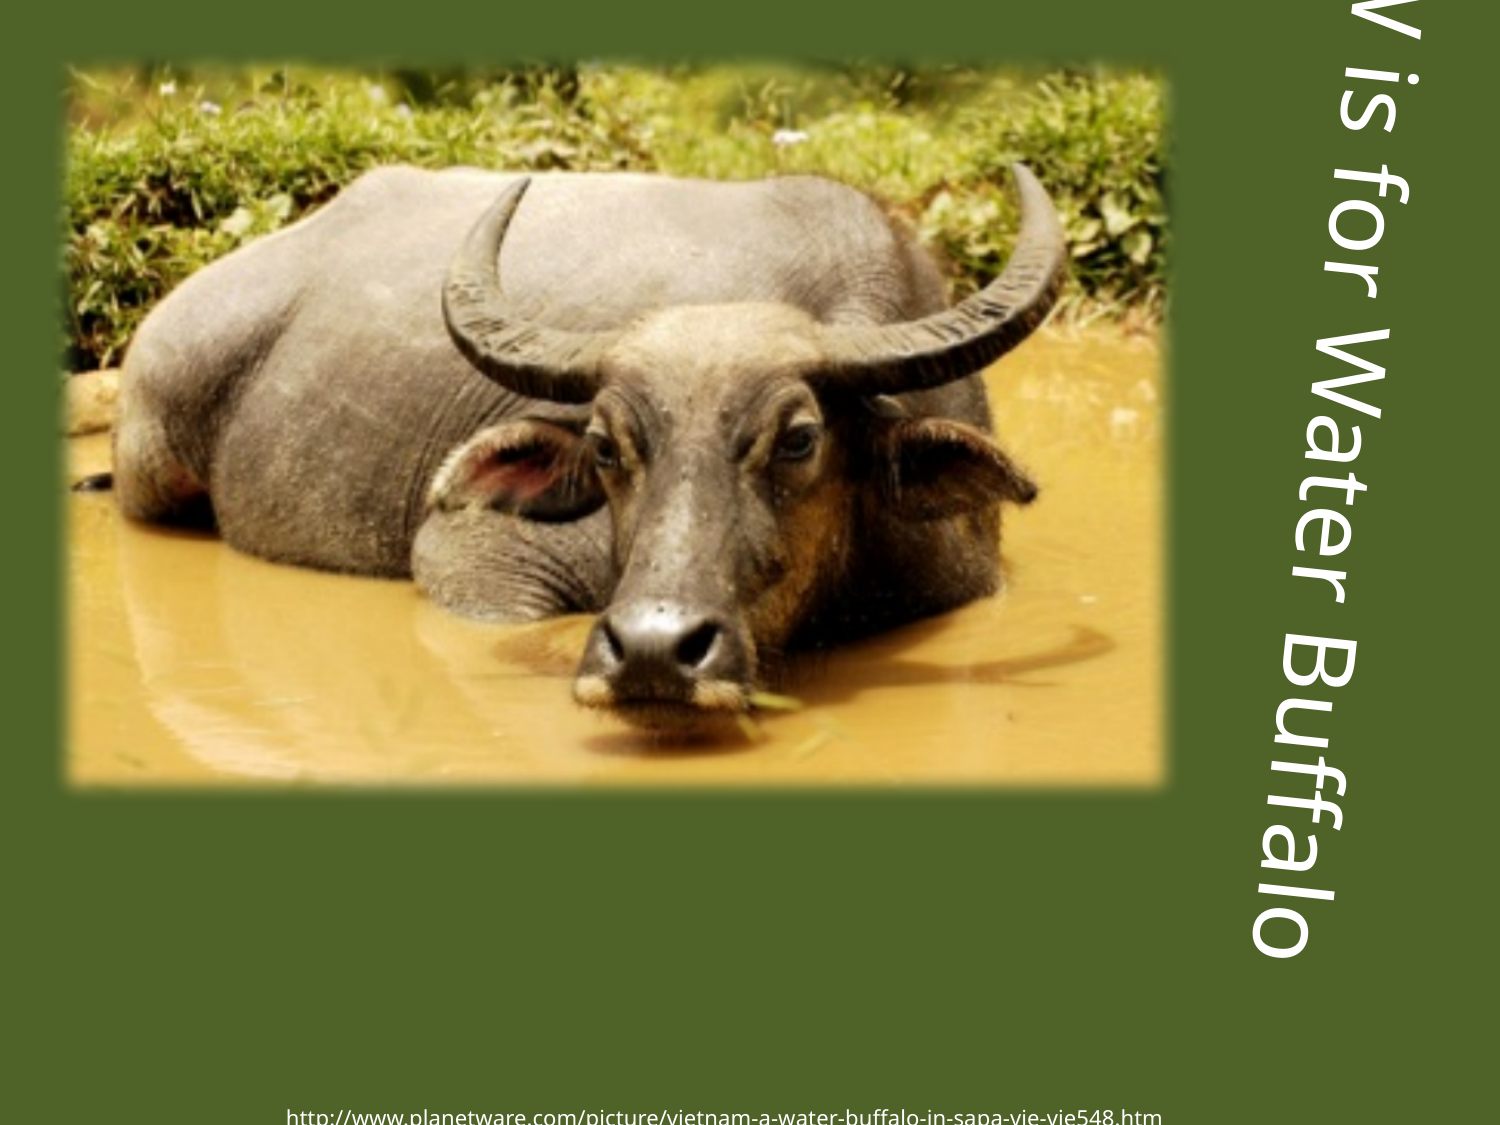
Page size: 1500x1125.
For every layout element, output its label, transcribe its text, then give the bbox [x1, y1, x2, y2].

picture [49, 49, 1182, 804]
list http://www.planetware.com/picture/vietnam-a-water-buffalo-in-sapa-vie-vie548.htm [50, 537, 1400, 1125]
title W is for Water Buffalo [1242, 0, 1489, 824]
